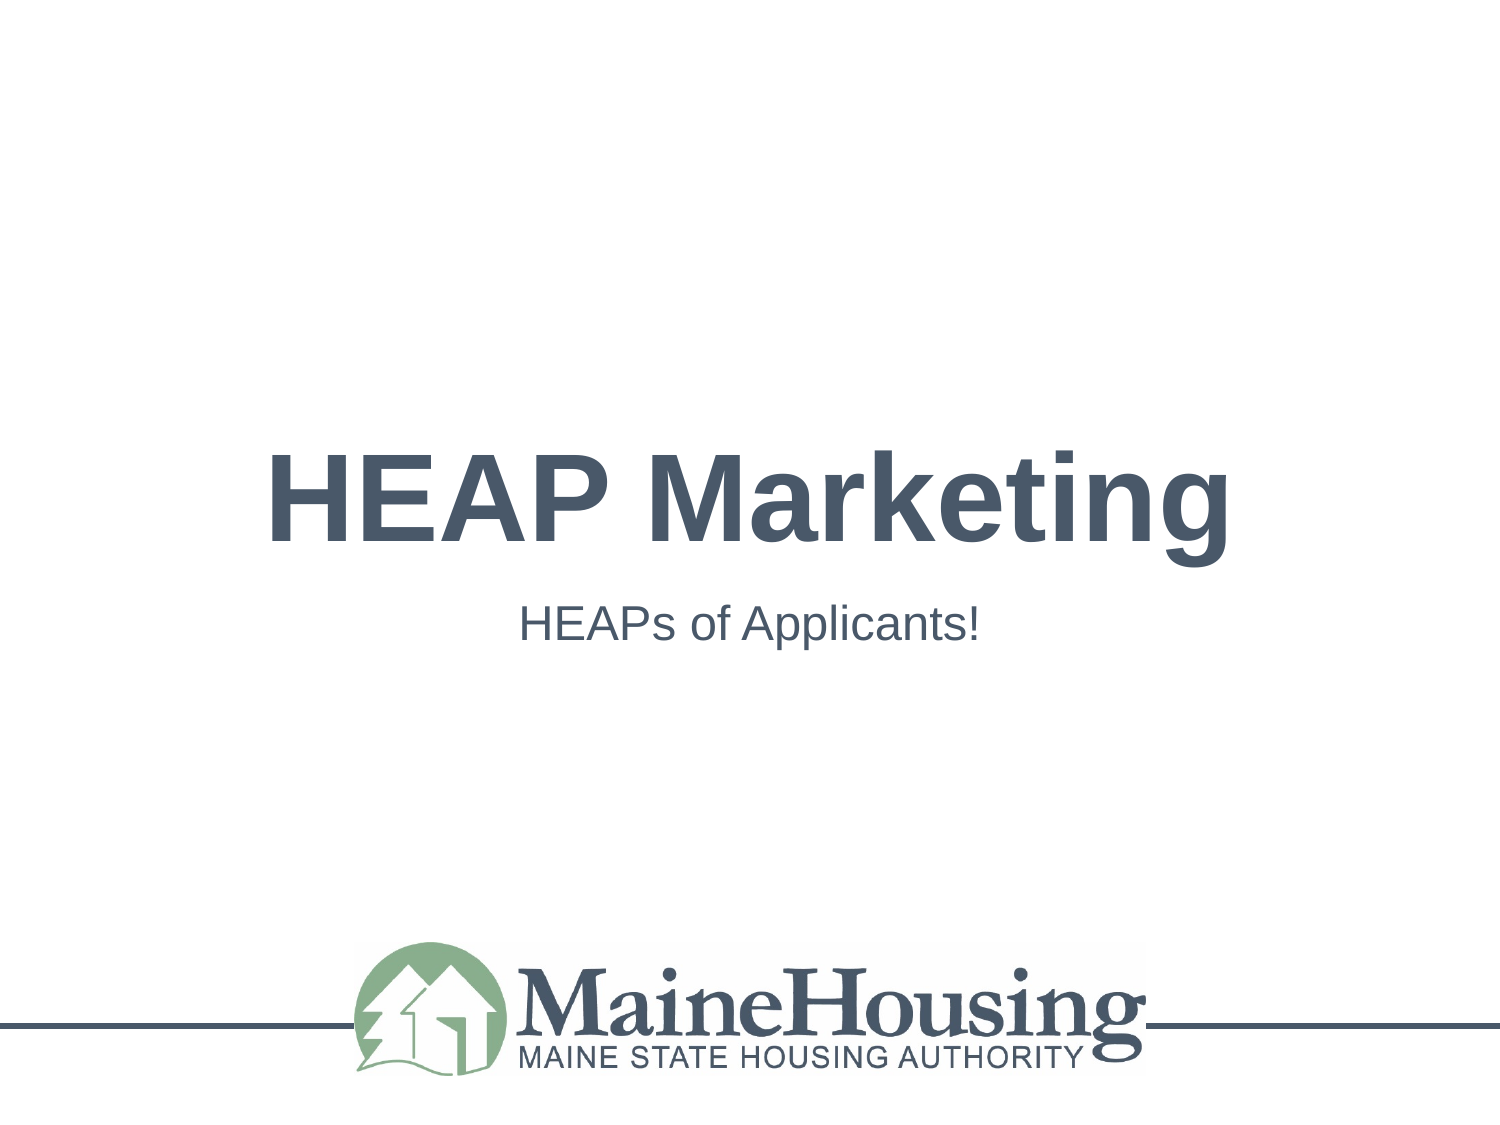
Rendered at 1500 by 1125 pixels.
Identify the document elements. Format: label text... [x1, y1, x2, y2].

title HEAP Marketing [112, 184, 1388, 576]
subtitle HEAPs of Applicants! [187, 590, 1313, 659]
picture [354, 942, 1146, 1076]
